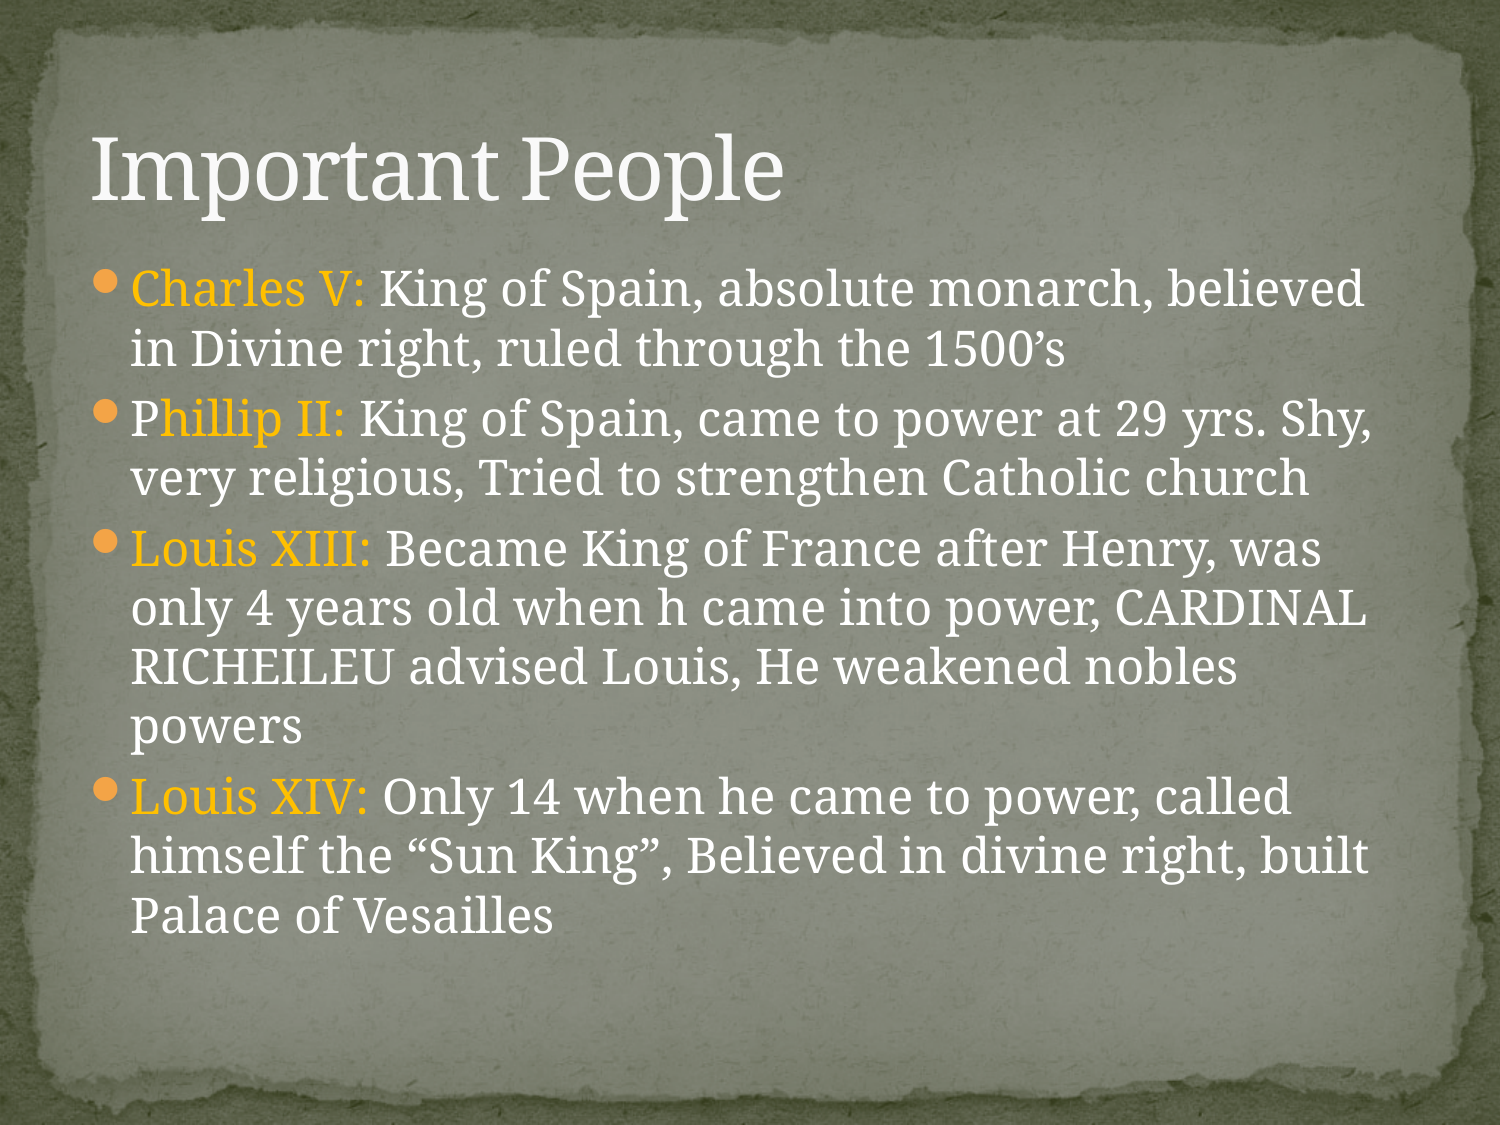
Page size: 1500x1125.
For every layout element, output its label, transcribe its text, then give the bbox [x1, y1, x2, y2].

title Important People [74, 24, 1425, 225]
list Charles V: King of Spain, absolute monarch, believed in Divine right, ruled through the 1500’s Phillip II: King of Spain, came to power at 29 yrs. Shy, very religious, Tried to strengthen Catholic church Louis XIII: Became King of France after Henry, was only 4 years old when h came into power, CARDINAL RICHEILEU advised Louis, He weakened nobles powers Louis XIV: Only 14 when he came to power, called himself the “Sun King”, Believed in divine right, built Palace of Vesailles [75, 249, 1425, 1000]
